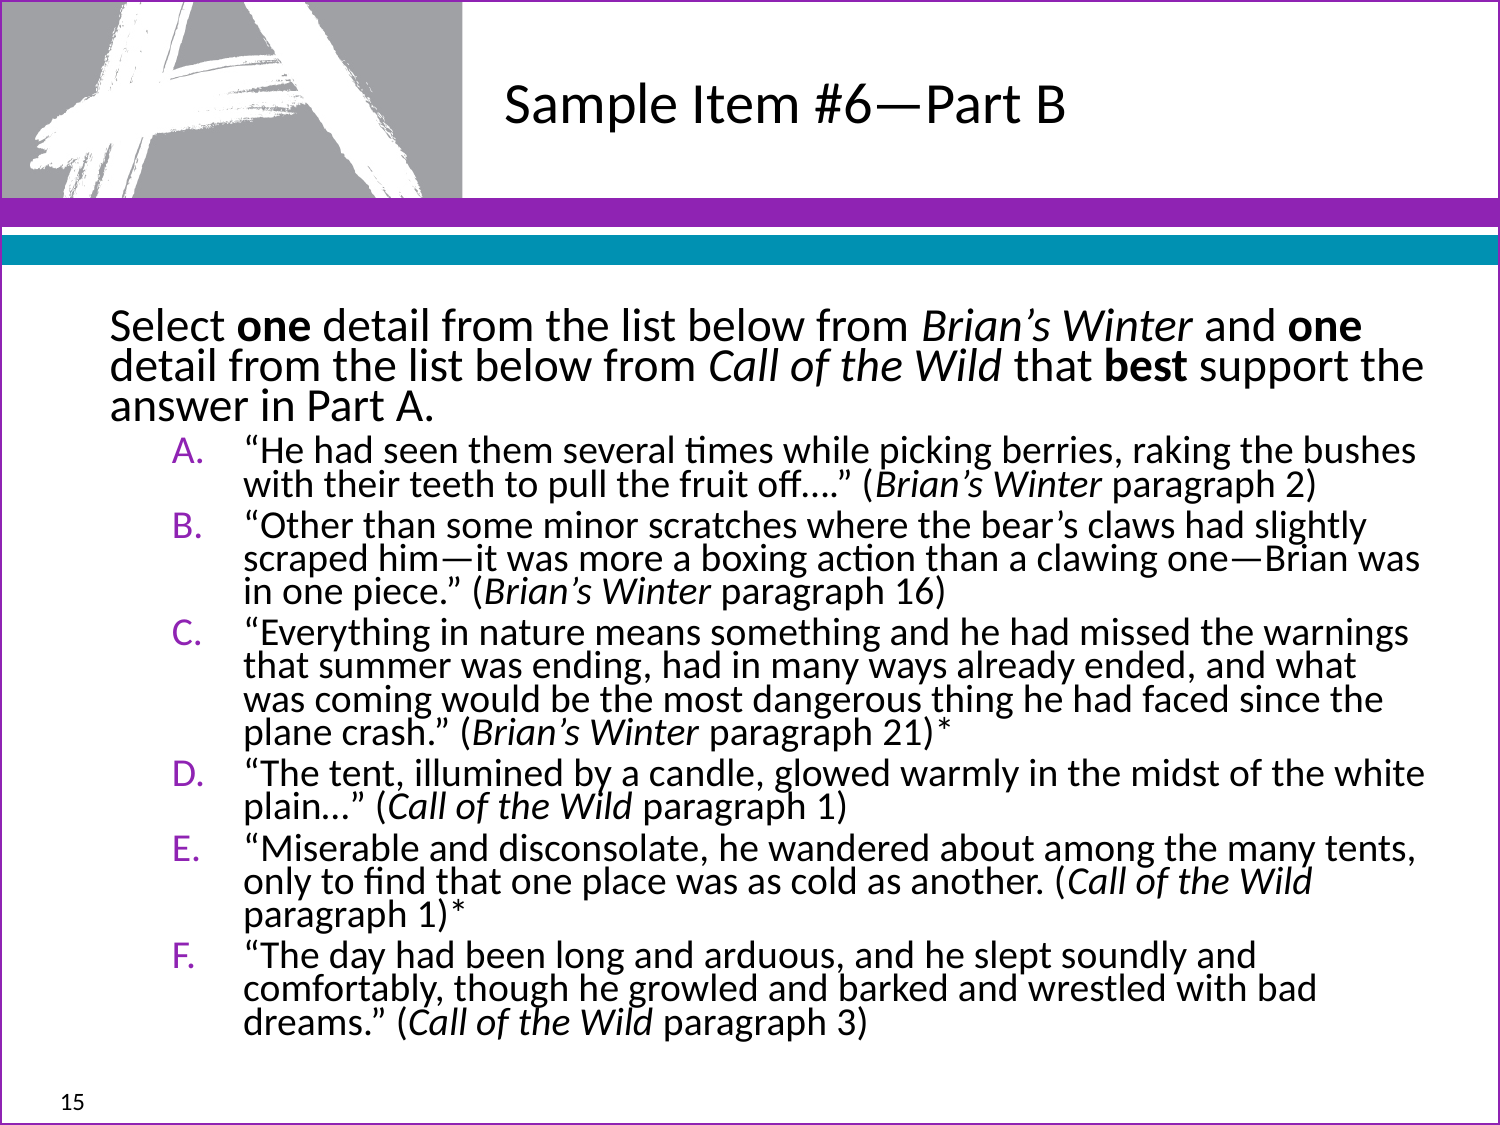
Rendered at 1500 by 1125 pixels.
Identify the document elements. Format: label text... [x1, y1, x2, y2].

title Sample Item #6—Part B [462, 0, 1500, 200]
list Select one detail from the list below from Brian’s Winter and one detail from the list below from Call of the Wild that best support the answer in Part A. “He had seen them several times while picking berries, raking the bushes with their teeth to pull the fruit off….” (Brian’s Winter paragraph 2) “Other than some minor scratches where the bear’s claws had slightly scraped him—it was more a boxing action than a clawing one—Brian was in one piece.” (Brian’s Winter paragraph 16) “Everything in nature means something and he had missed the warnings that summer was ending, had in many ways already ended, and what was coming would be the most dangerous thing he had faced since the plane crash.” (Brian’s Winter paragraph 21)* “The tent, illumined by a candle, glowed warmly in the midst of the white plain…” (Call of the Wild paragraph 1) “Miserable and disconsolate, he wandered about among the many tents, only to find that one place was as cold as another. (Call of the Wild paragraph 1)* “The day had been long and arduous, and he slept soundly and comfortably, though he growled and barked and wrestled with bad dreams.” (Call of the Wild paragraph 3) [94, 269, 1445, 1082]
slide_number 15 [0, 1077, 100, 1125]
picture [2, 2, 462, 198]
